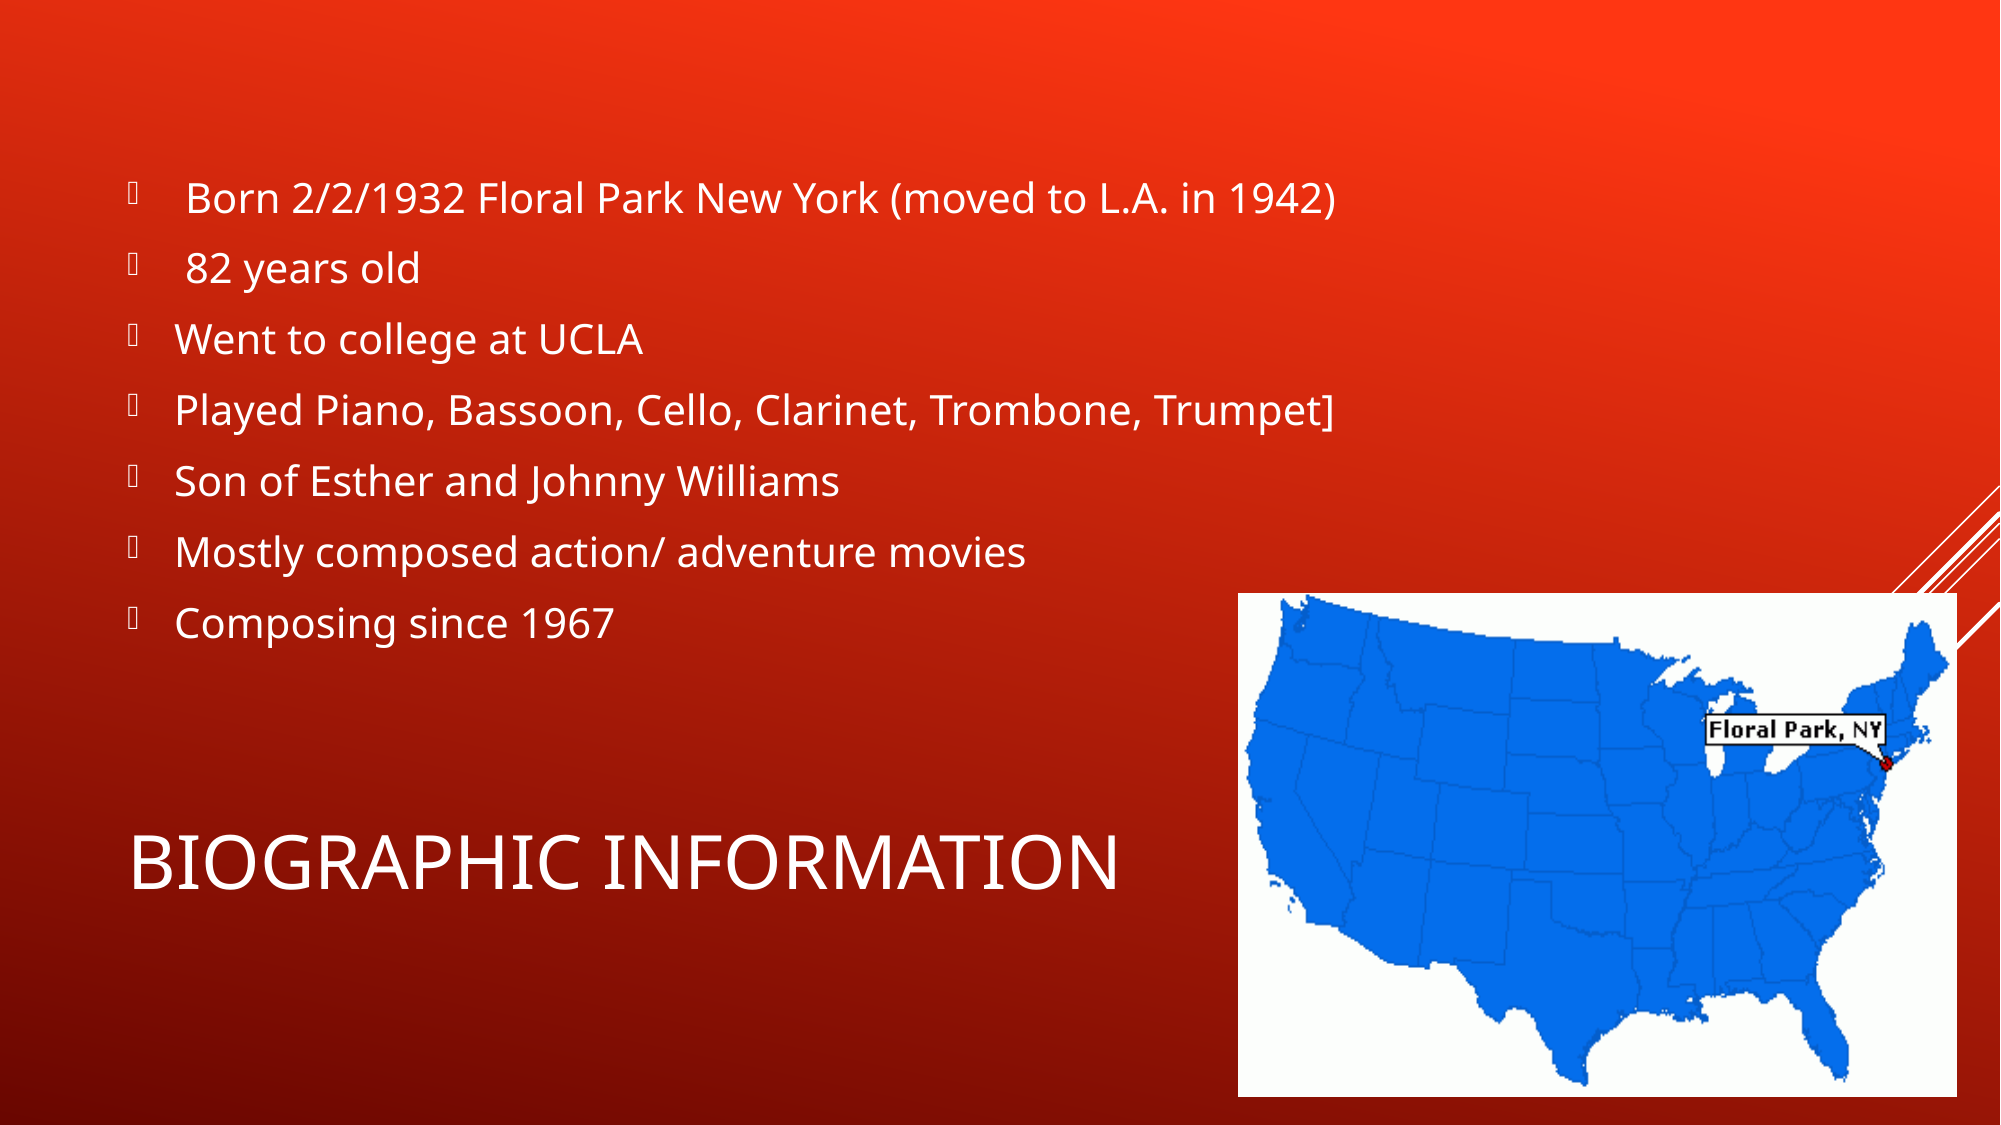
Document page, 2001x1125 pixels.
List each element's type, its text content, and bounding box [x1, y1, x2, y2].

title Biographic information [112, 736, 1238, 984]
list Born 2/2/1932 Floral Park New York (moved to L.A. in 1942) 82 years old Went to college at UCLA Played Piano, Bassoon, Cello, Clarinet, Trombone, Trumpet] Son of Esther and Johnny Williams Mostly composed action/ adventure movies Composing since 1967 [112, 112, 1513, 706]
picture [1238, 593, 1957, 1097]
